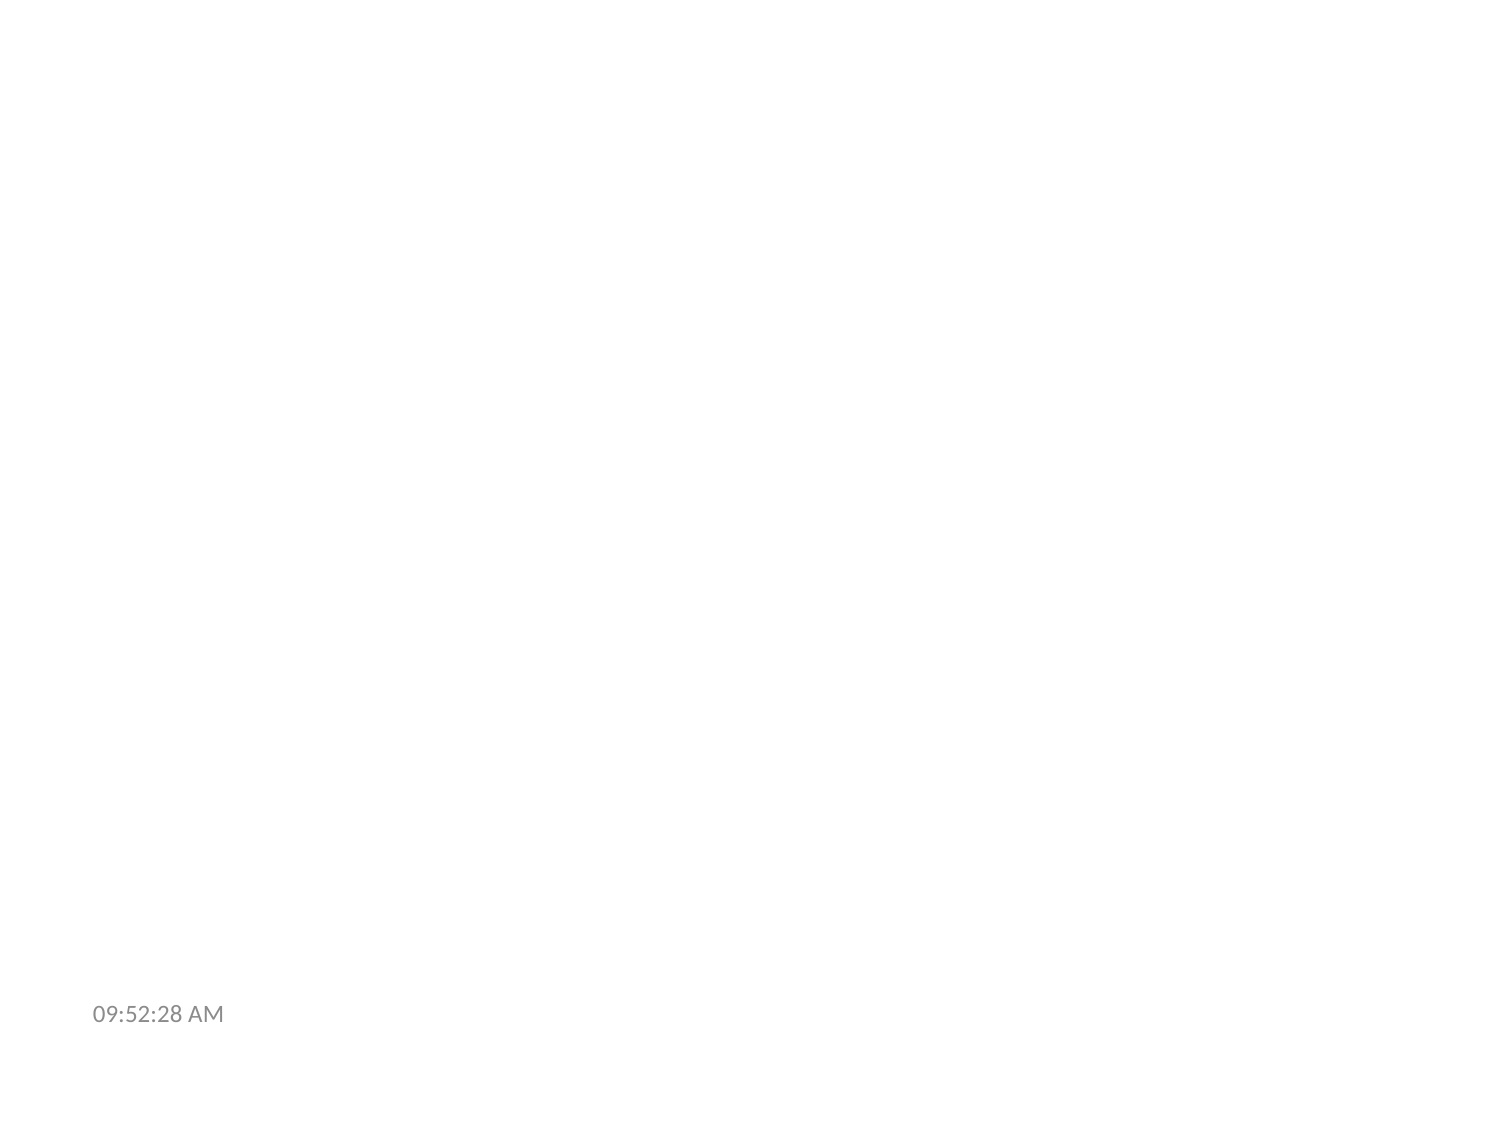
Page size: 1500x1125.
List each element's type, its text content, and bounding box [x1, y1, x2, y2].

text_box 3:35:09 PM [77, 982, 428, 1043]
